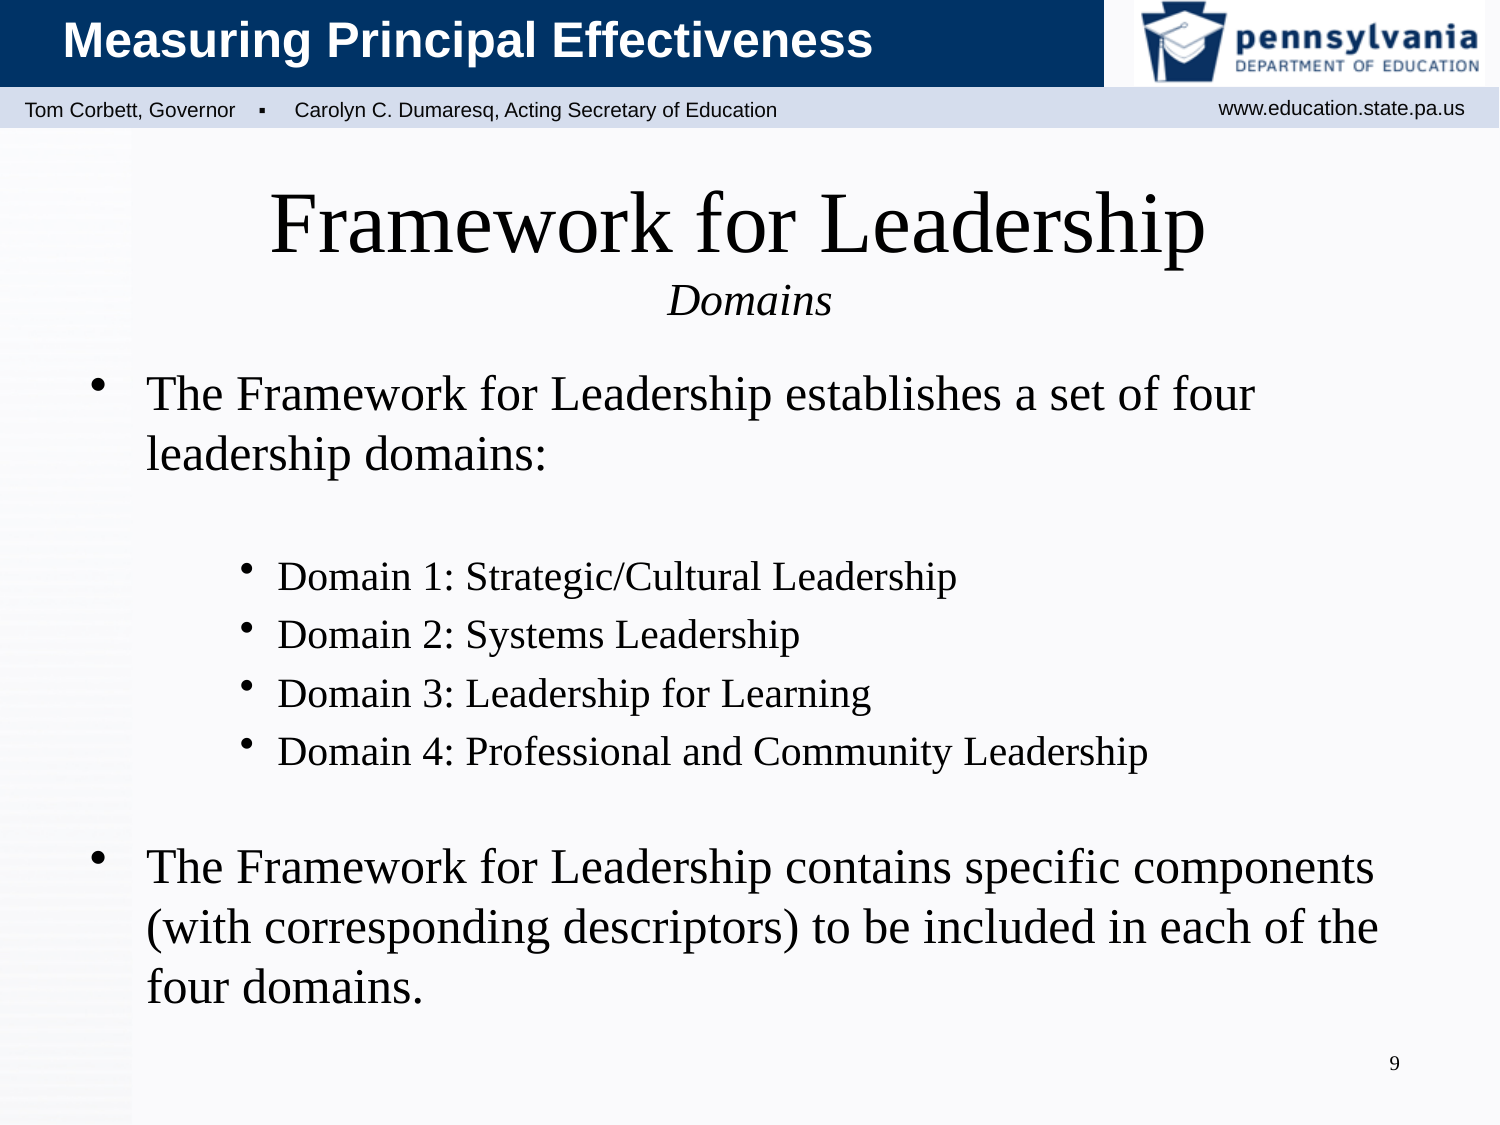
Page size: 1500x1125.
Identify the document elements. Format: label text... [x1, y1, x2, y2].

title Framework for Leadership Domains [75, 157, 1425, 350]
text_box 9 [1374, 1042, 1444, 1103]
picture [0, 0, 1500, 1125]
list The Framework for Leadership establishes a set of four leadership domains: Domain 1: Strategic/Cultural Leadership Domain 2: Systems Leadership Domain 3: Leadership for Learning Domain 4: Professional and Community Leadership The Framework for Leadership contains specific components (with corresponding descriptors) to be included in each of the four domains. [75, 353, 1425, 1096]
